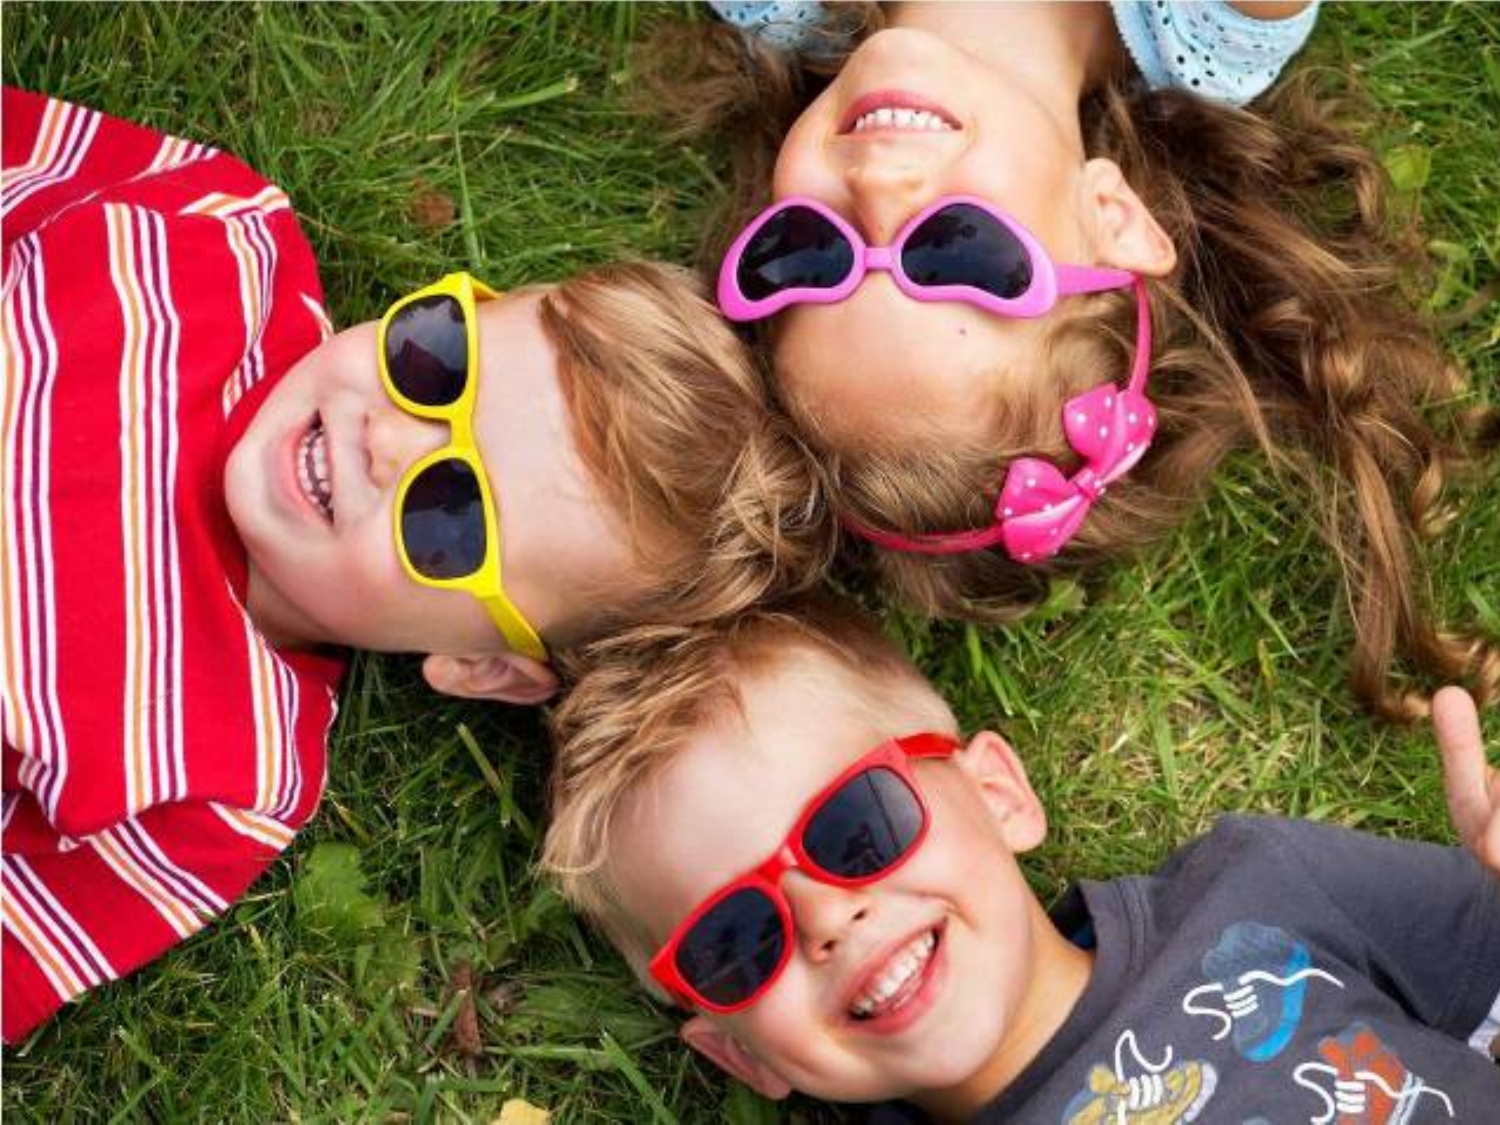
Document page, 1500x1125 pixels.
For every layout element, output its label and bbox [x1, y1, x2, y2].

list [0, 0, 1500, 1125]
